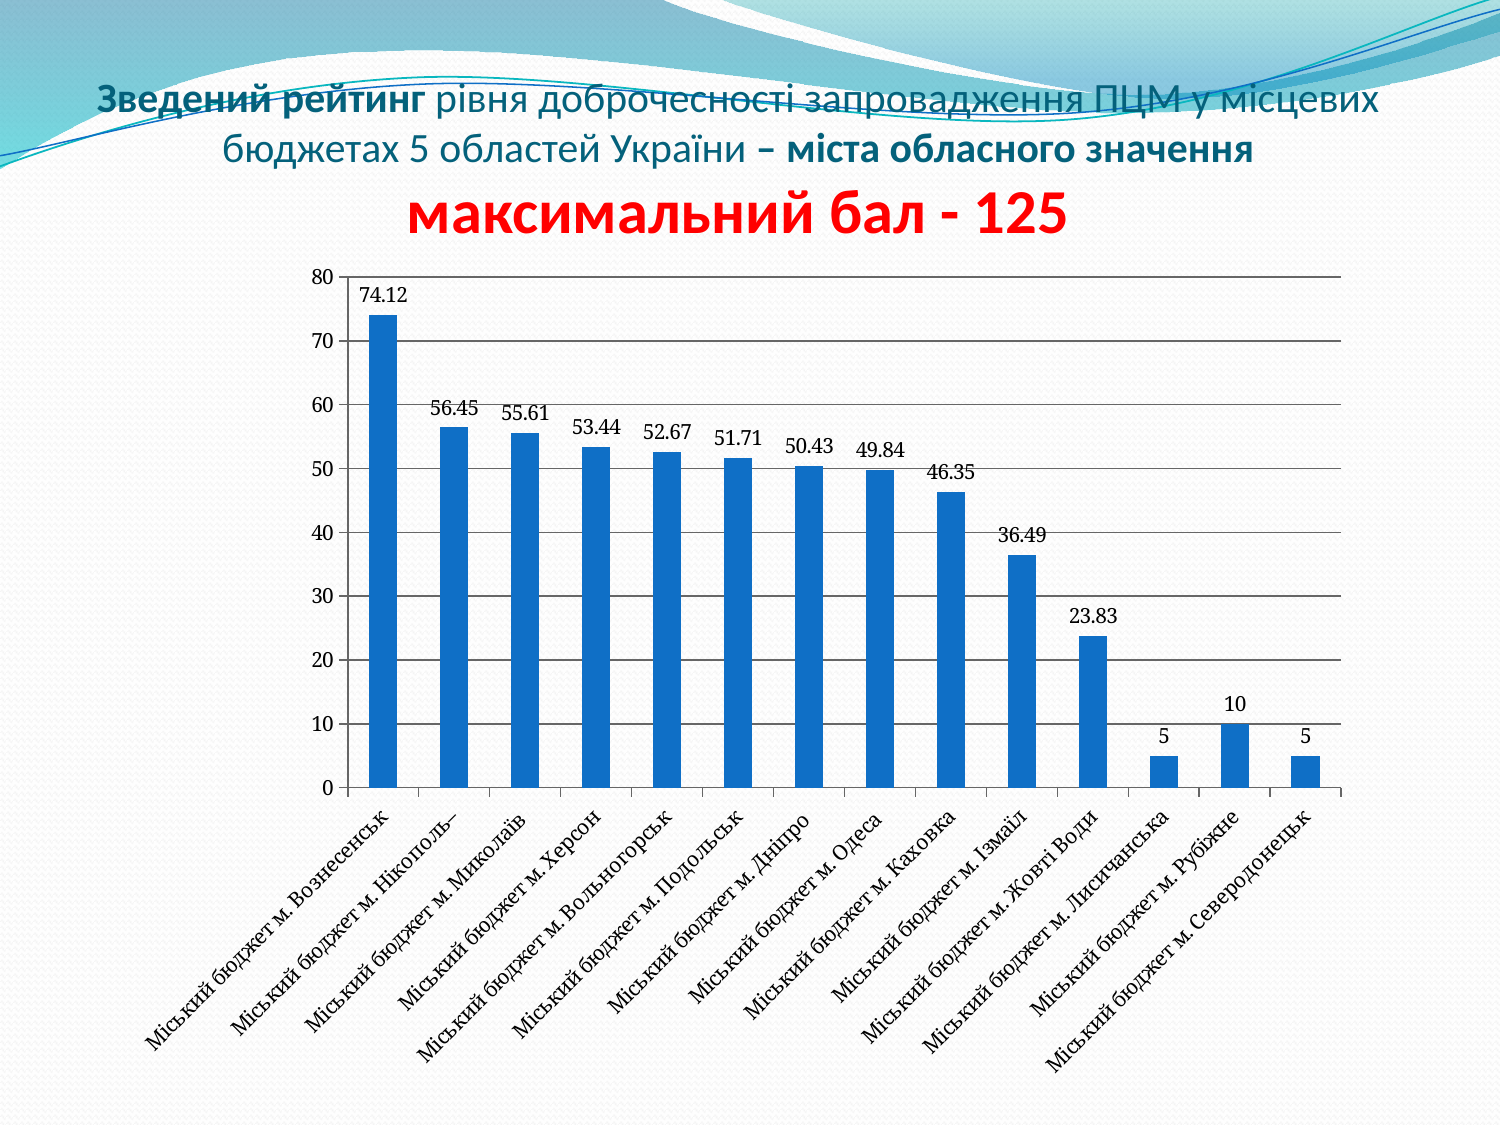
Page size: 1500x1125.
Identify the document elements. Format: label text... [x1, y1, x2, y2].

title Зведений рейтинг рівня доброчесності запровадження ПЦМ у місцевих бюджетах 5 областей України – міста обласного значення максимальний бал - 125 [58, 128, 1418, 247]
chart [116, 245, 1370, 1096]
